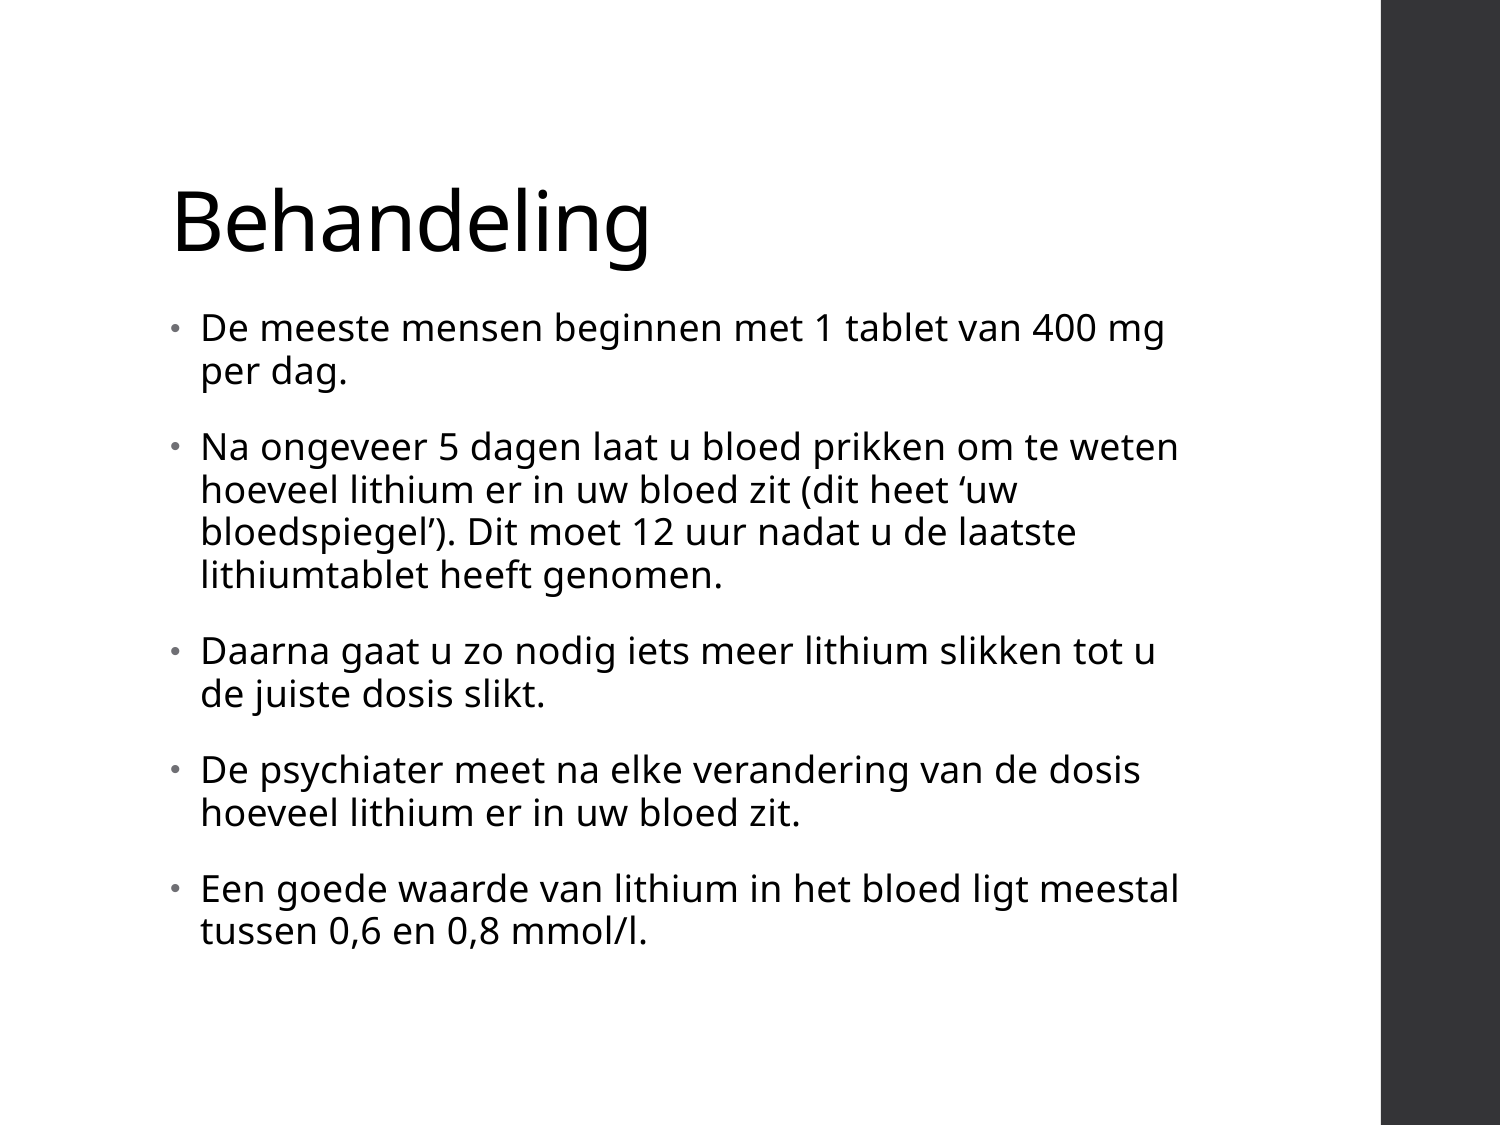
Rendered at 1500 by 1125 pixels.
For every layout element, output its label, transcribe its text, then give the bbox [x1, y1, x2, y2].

title Behandeling [155, 60, 1348, 278]
list De meeste mensen beginnen met 1 tablet van 400 mg per dag. Na ongeveer 5 dagen laat u bloed prikken om te weten hoeveel lithium er in uw bloed zit (dit heet ‘uw bloedspiegel’). Dit moet 12 uur nadat u de laatste lithiumtablet heeft genomen. Daarna gaat u zo nodig iets meer lithium slikken tot u de juiste dosis slikt. De psychiater meet na elke verandering van de dosis hoeveel lithium er in uw bloed zit. Een goede waarde van lithium in het bloed ligt meestal tussen 0,6 en 0,8 mmol/l. [155, 299, 1213, 1014]
